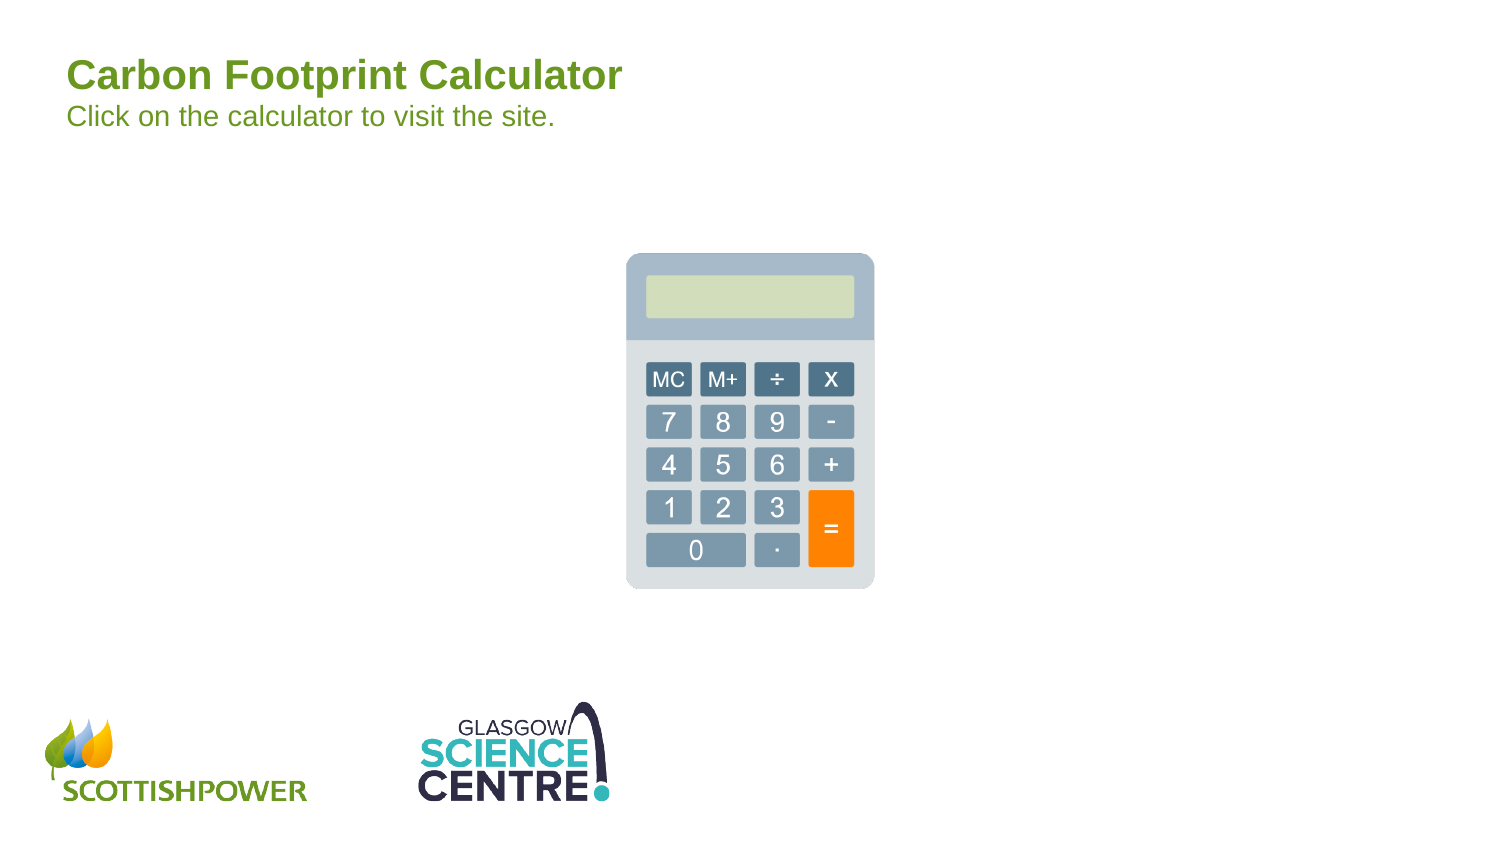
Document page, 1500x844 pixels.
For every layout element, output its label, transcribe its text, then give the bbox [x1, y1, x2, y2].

text_box Carbon Footprint Calculator Click on the calculator to visit the site. [51, 40, 1063, 140]
picture [0, 138, 1033, 844]
